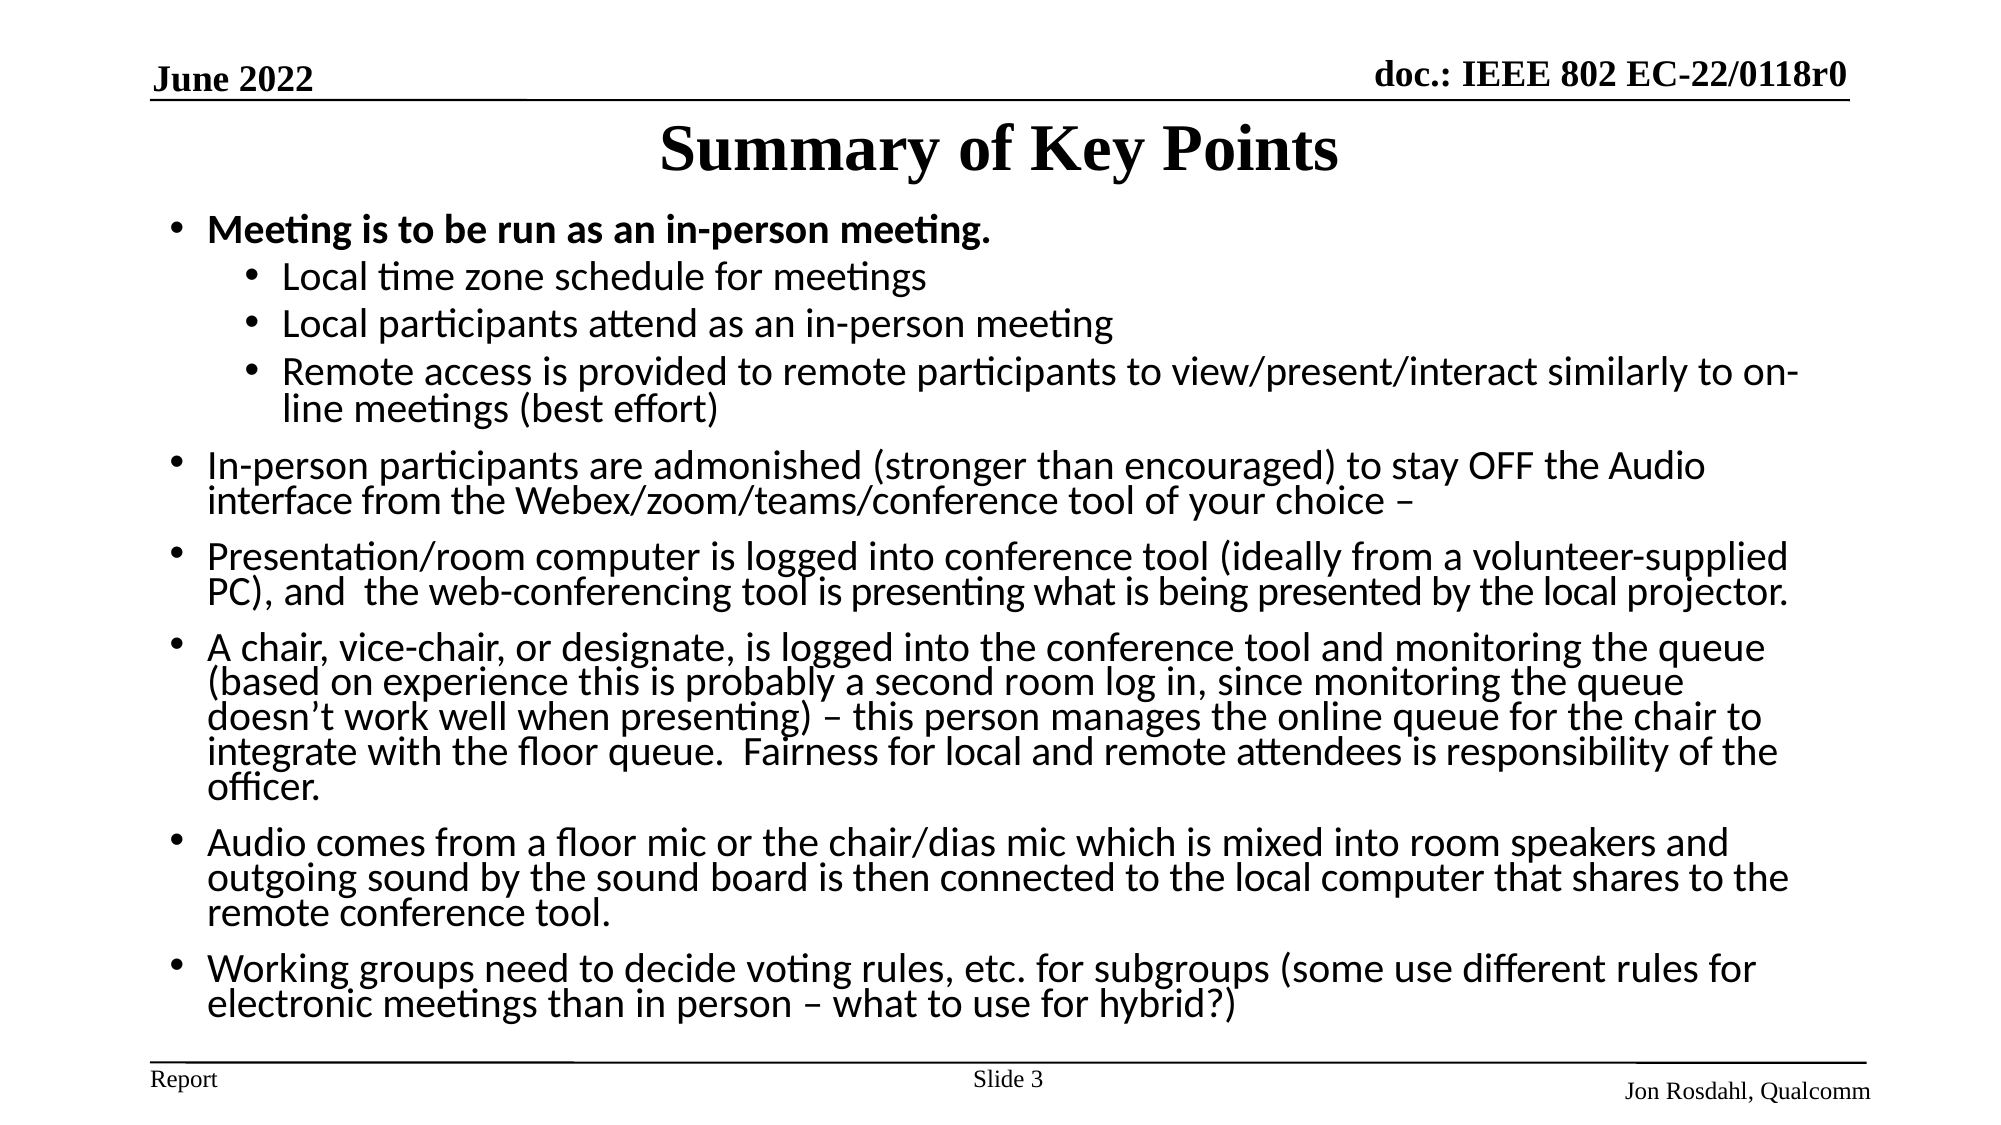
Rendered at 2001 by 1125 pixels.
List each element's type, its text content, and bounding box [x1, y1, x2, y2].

footer Jon Rosdahl, Qualcomm [1174, 1073, 1872, 1101]
title Summary of Key Points [149, 112, 1850, 175]
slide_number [152, 54, 563, 100]
slide_number Slide 3 [950, 1061, 1067, 1123]
list Meeting is to be run as an in-person meeting. Local time zone schedule for meetings Local participants attend as an in-person meeting Remote access is provided to remote participants to view/present/interact similarly to on-line meetings (best effort) In-person participants are admonished (stronger than encouraged) to stay OFF the Audio interface from the Webex/zoom/teams/conference tool of your choice – Presentation/room computer is logged into conference tool (ideally from a volunteer-supplied PC), and the web-conferencing tool is presenting what is being presented by the local projector. A chair, vice-chair, or designate, is logged into the conference tool and monitoring the queue (based on experience this is probably a second room log in, since monitoring the queue doesn’t work well when presenting) – this person manages the online queue for the chair to integrate with the floor queue. Fairness for local and remote attendees is responsibility of the officer. Audio comes from a floor mic or the chair/dias mic which is mixed into room speakers and outgoing sound by the sound board is then connected to the local computer that shares to the remote conference tool. Working groups need to decide voting rules, etc. for subgroups (some use different rules for electronic meetings than in person – what to use for hybrid?) [152, 199, 1853, 1063]
